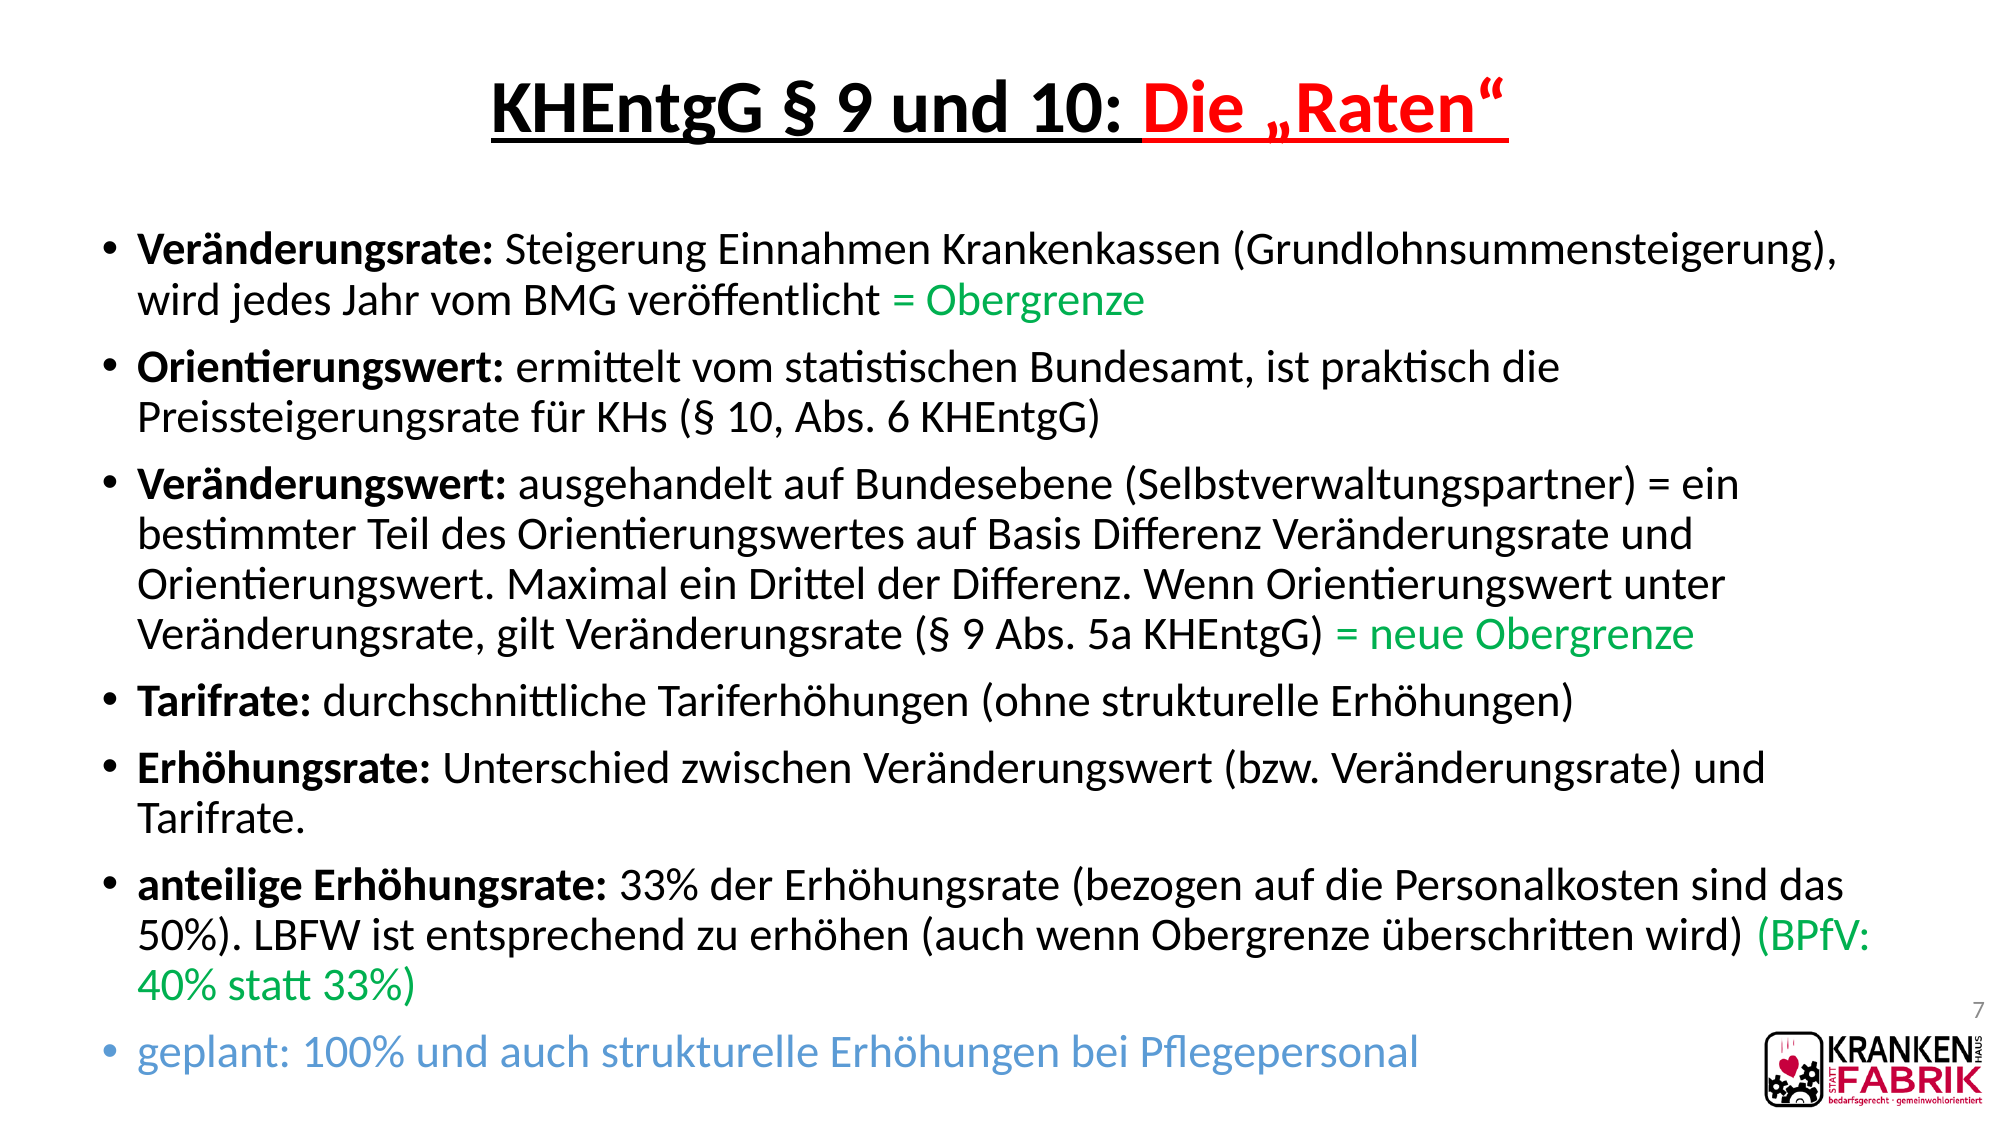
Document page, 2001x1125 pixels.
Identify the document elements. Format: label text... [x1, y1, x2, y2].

slide_number 7 [1550, 979, 2000, 1039]
title KHEntgG § 9 und 10: Die „Raten“ [137, 0, 1863, 217]
picture [1746, 1039, 2000, 1125]
list Veränderungsrate: Steigerung Einnahmen Krankenkassen (Grundlohnsummensteigerung), wird jedes Jahr vom BMG veröffentlicht = Obergrenze Orientierungswert: ermittelt vom statistischen Bundesamt, ist praktisch die Preissteigerungsrate für KHs (§ 10, Abs. 6 KHEntgG) Veränderungswert: ausgehandelt auf Bundesebene (Selbstverwaltungspartner) = ein bestimmter Teil des Orientierungswertes auf Basis Differenz Veränderungsrate und Orientierungswert. Maximal ein Drittel der Differenz. Wenn Orientierungswert unter Veränderungsrate, gilt Veränderungsrate (§ 9 Abs. 5a KHEntgG) = neue Obergrenze Tarifrate: durchschnittliche Tariferhöhungen (ohne strukturelle Erhöhungen) Erhöhungsrate: Unterschied zwischen Veränderungswert (bzw. Veränderungsrate) und Tarifrate. anteilige Erhöhungsrate: 33% der Erhöhungsrate (bezogen auf die Personalkosten sind das 50%). LBFW ist entsprechend zu erhöhen (auch wenn Obergrenze überschritten wird) (BPfV: 40% statt 33%) geplant: 100% und auch strukturelle Erhöhungen bei Pflegepersonal [86, 217, 1905, 1096]
